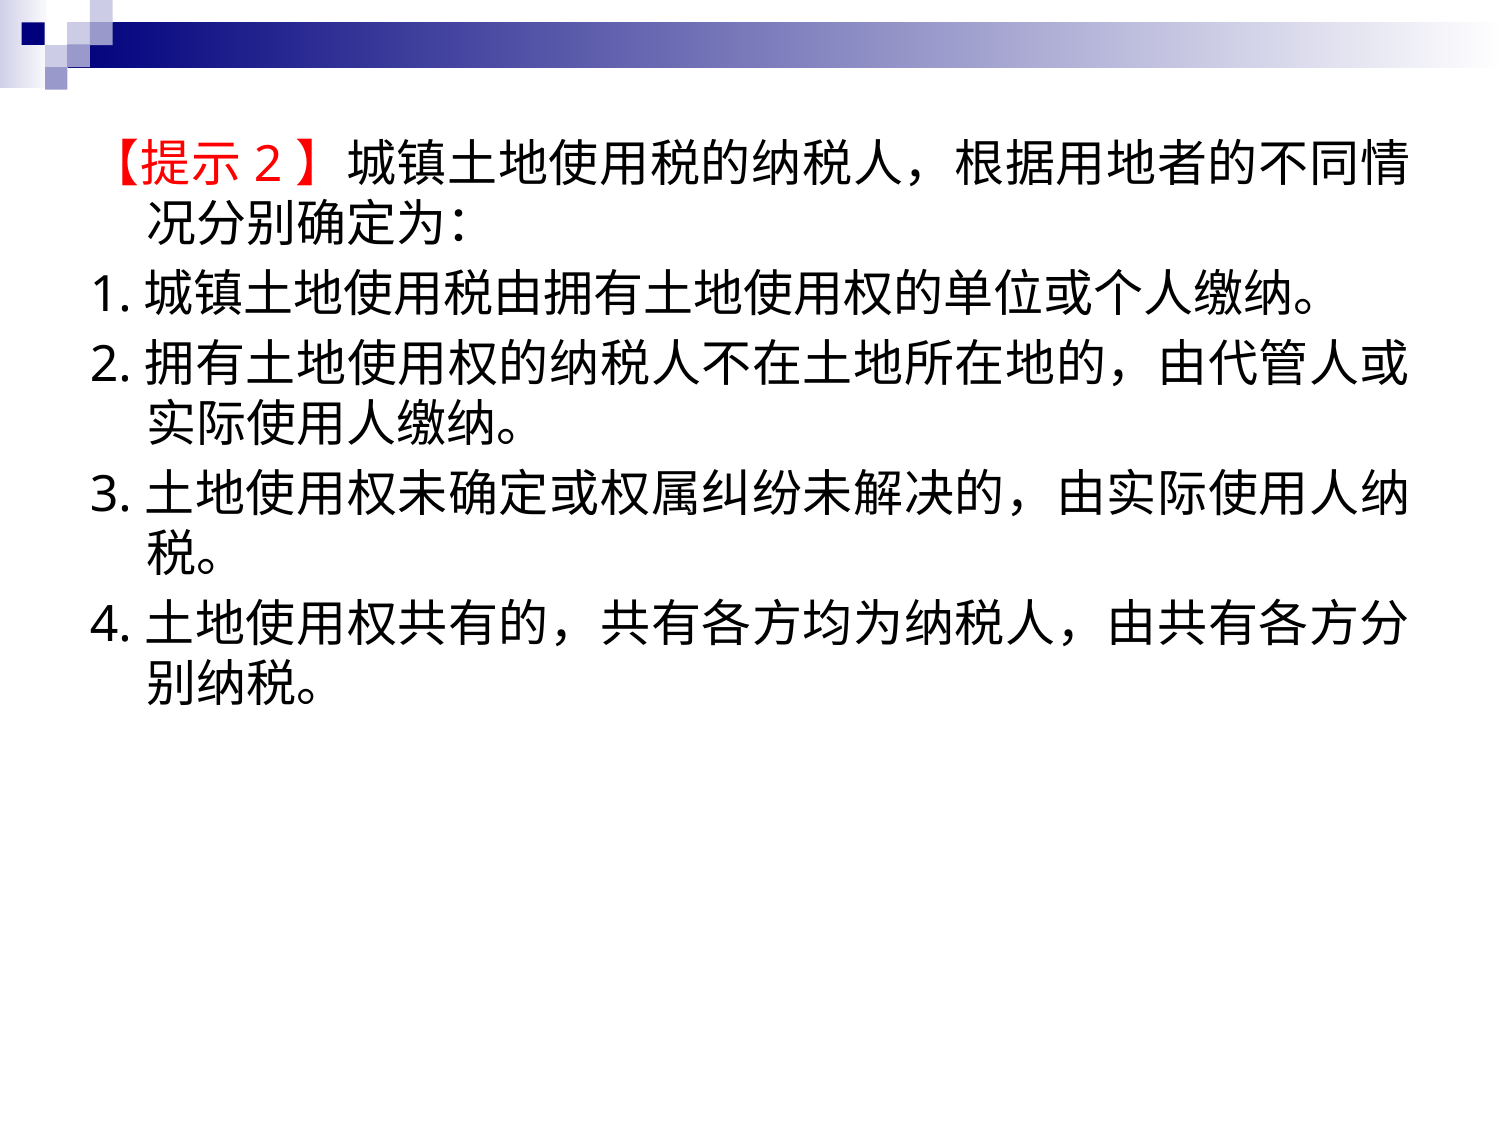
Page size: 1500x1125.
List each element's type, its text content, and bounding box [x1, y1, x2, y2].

list 【提示2】城镇土地使用税的纳税人，根据用地者的不同情况分别确定为： 1.城镇土地使用税由拥有土地使用权的单位或个人缴纳。 2.拥有土地使用权的纳税人不在土地所在地的，由代管人或实际使用人缴纳。 3.土地使用权未确定或权属纠纷未解决的，由实际使用人纳税。 4.土地使用权共有的，共有各方均为纳税人，由共有各方分别纳税。 [74, 123, 1426, 963]
